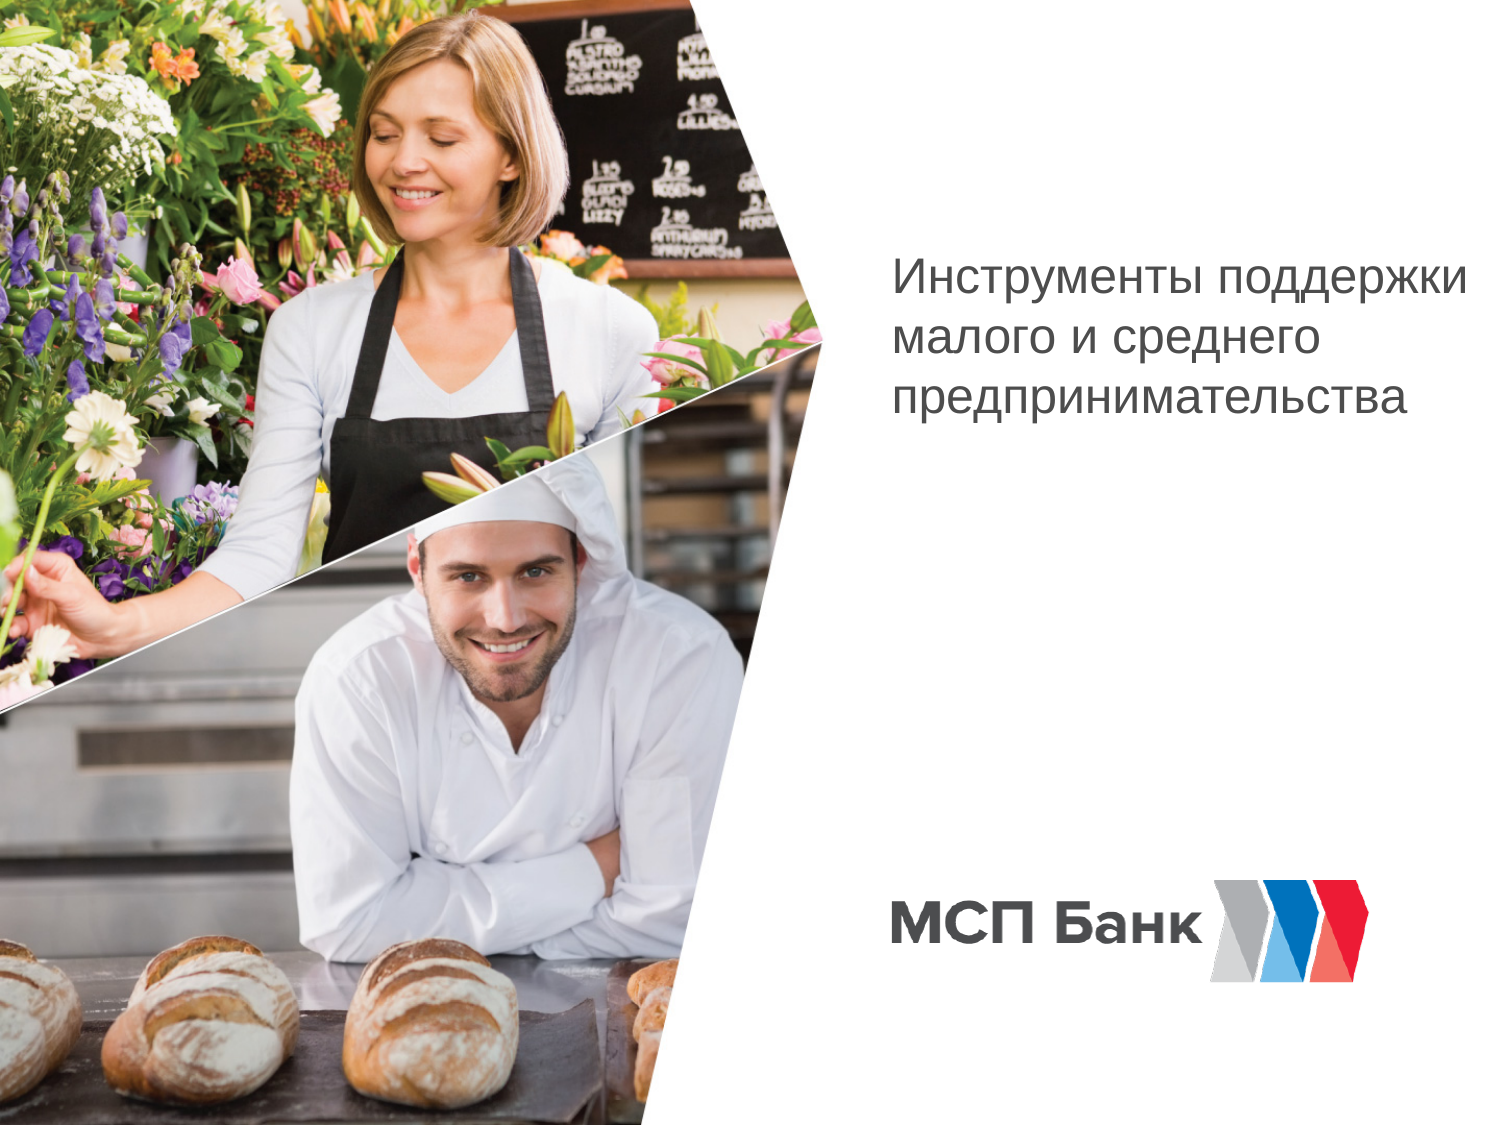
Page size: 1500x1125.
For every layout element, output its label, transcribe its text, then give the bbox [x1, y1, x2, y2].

title Инструменты поддержки малого и среднего предпринимательства [891, 243, 1471, 485]
picture [0, 0, 1500, 1125]
